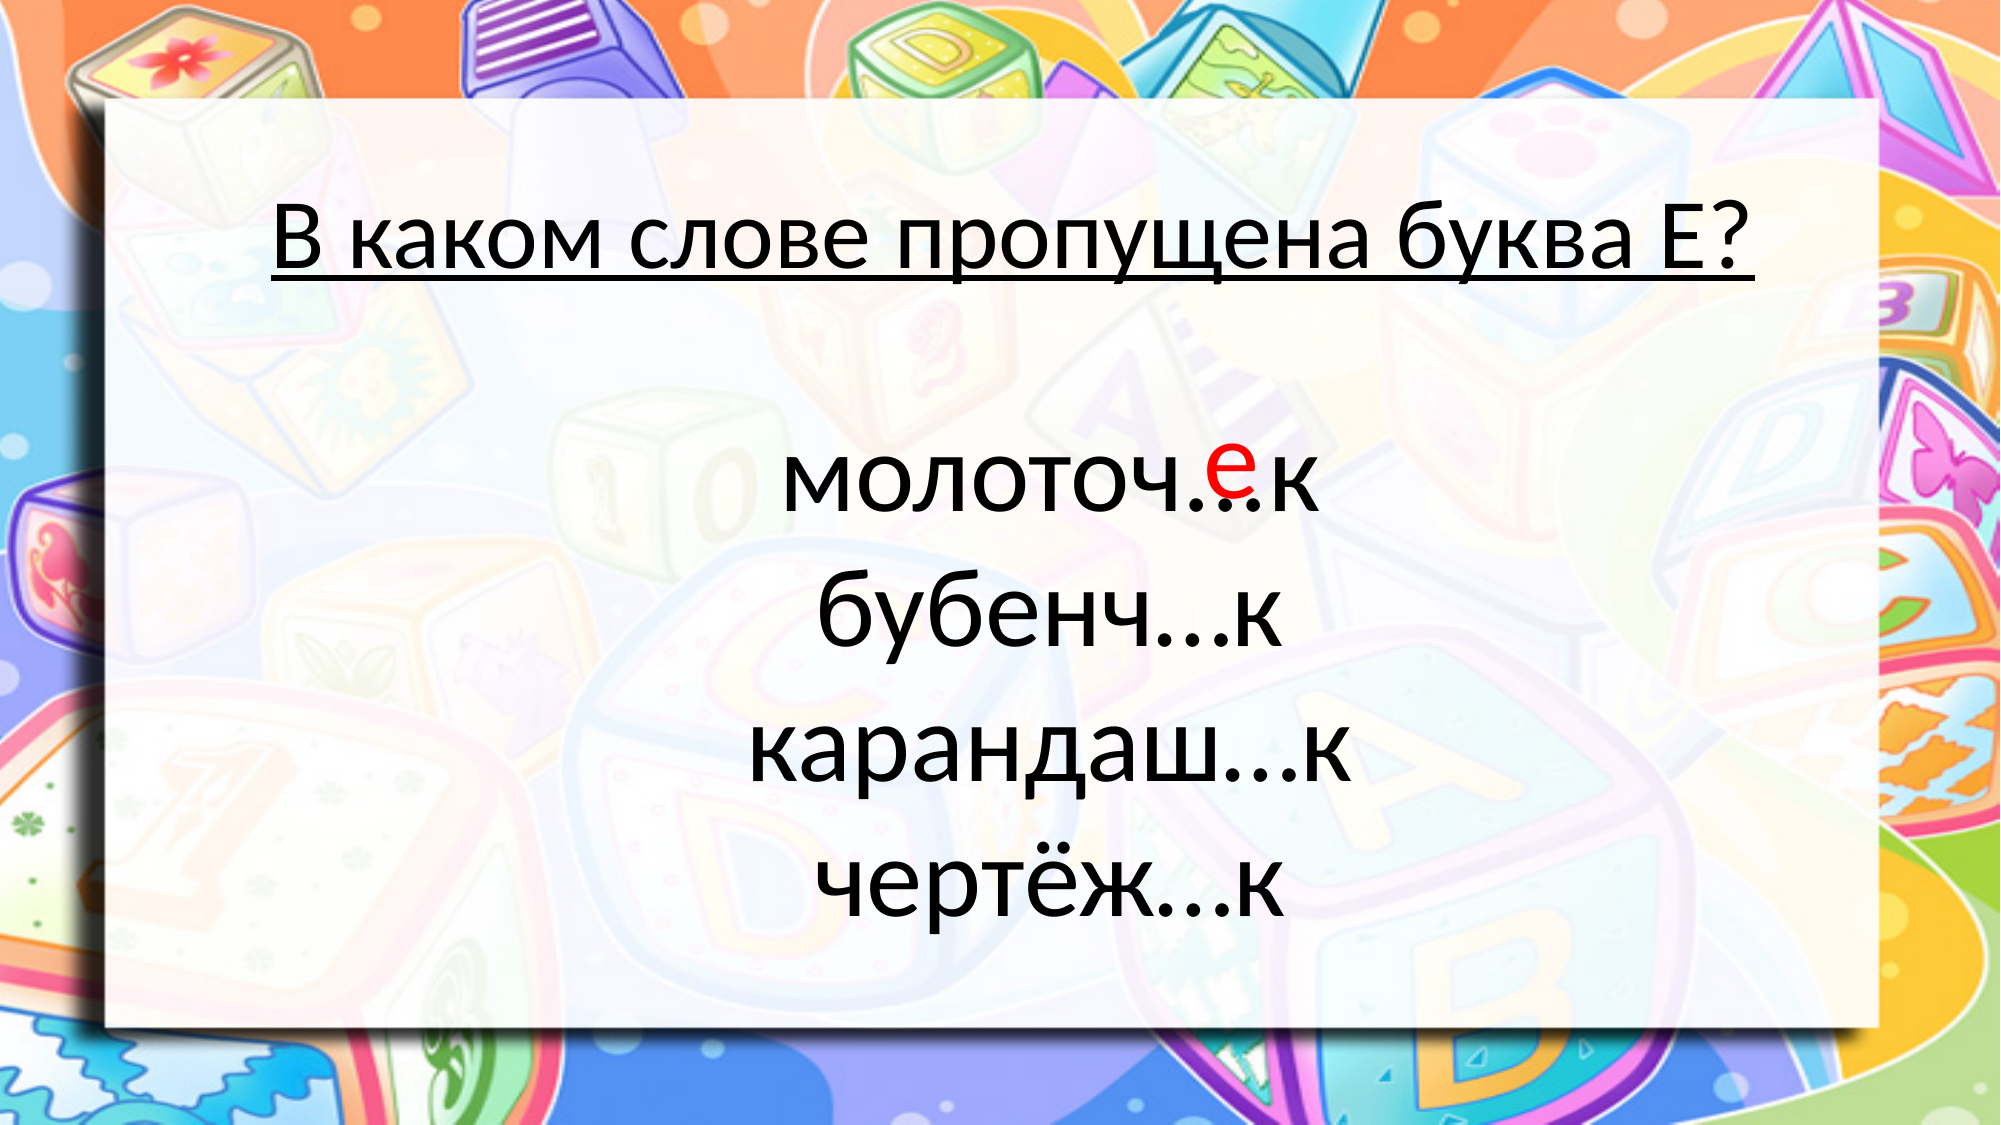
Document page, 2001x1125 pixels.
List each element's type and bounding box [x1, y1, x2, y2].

list [0, 0, 2000, 1125]
